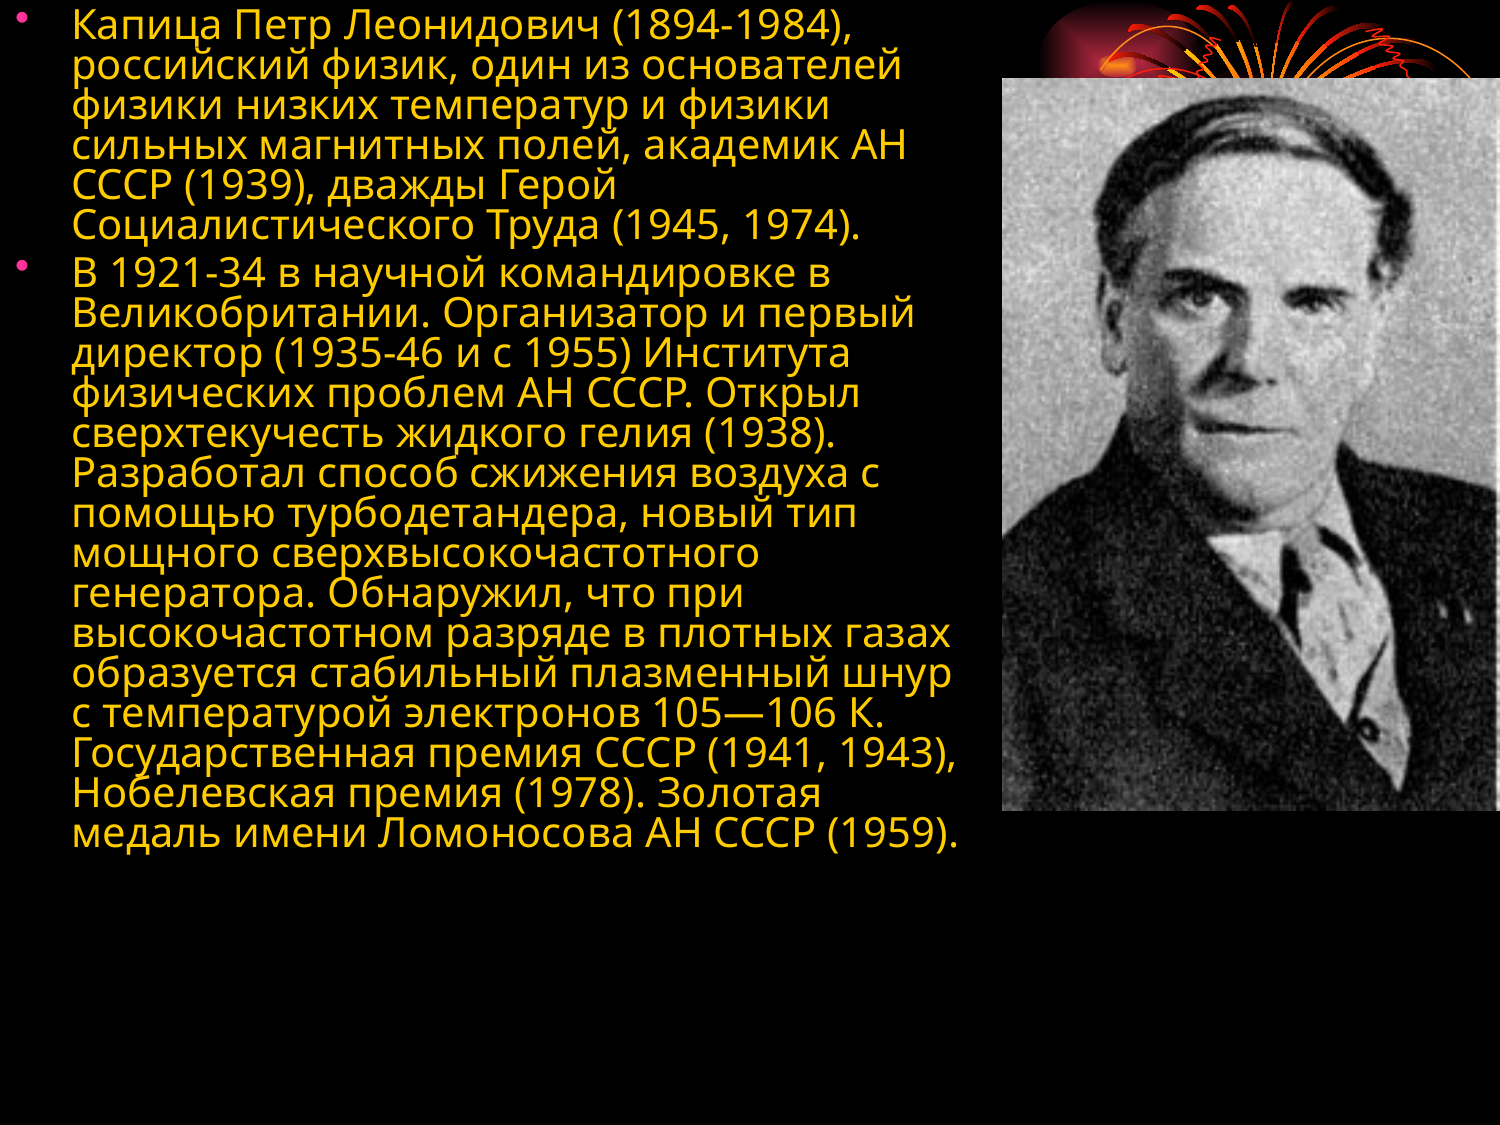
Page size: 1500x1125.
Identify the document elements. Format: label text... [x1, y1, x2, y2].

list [1002, 77, 1500, 811]
list Капица Петр Леонидович (1894-1984), российский физик, один из основателей физики низких температур и физики сильных магнитных полей, академик АН СССР (1939), дважды Герой Социалистического Труда (1945, 1974). В 1921-34 в научной командировке в Великобритании. Организатор и первый директор (1935-46 и с 1955) Института физических проблем АН СССР. Открыл сверхтекучесть жидкого гелия (1938). Разработал способ сжижения воздуха с помощью турбодетандера, новый тип мощного сверхвысокочастотного генератора. Обнаружил, что при высокочастотном разряде в плотных газах образуется стабильный плазменный шнур с температурой электронов 105—106 К. Государственная премия СССР (1941, 1943), Нобелевская премия (1978). Золотая медаль имени Ломоносова АН СССР (1959). [0, 0, 999, 1125]
